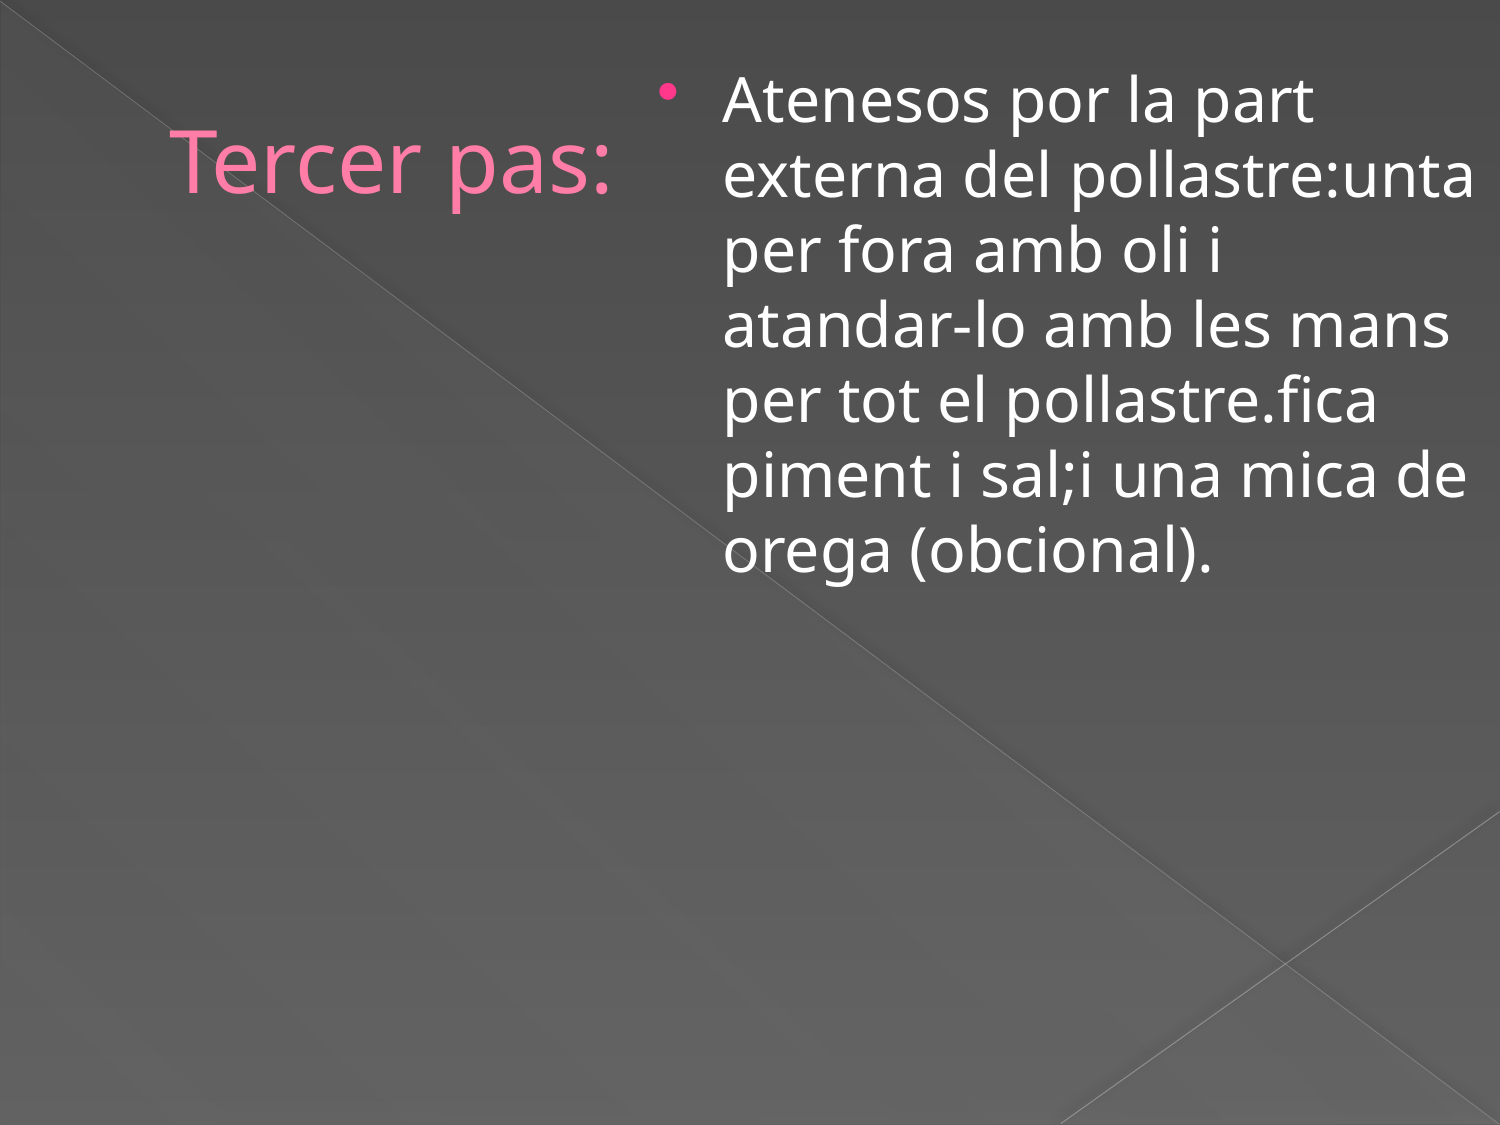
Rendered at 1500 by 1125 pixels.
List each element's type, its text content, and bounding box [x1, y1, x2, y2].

list Atenesos por la part externa del pollastre:unta per fora amb oli i atandar-lo amb les mans per tot el pollastre.fica piment i sal;i una mica de orega (obcional). [634, 52, 1500, 1035]
title Tercer pas: [75, 43, 1425, 274]
